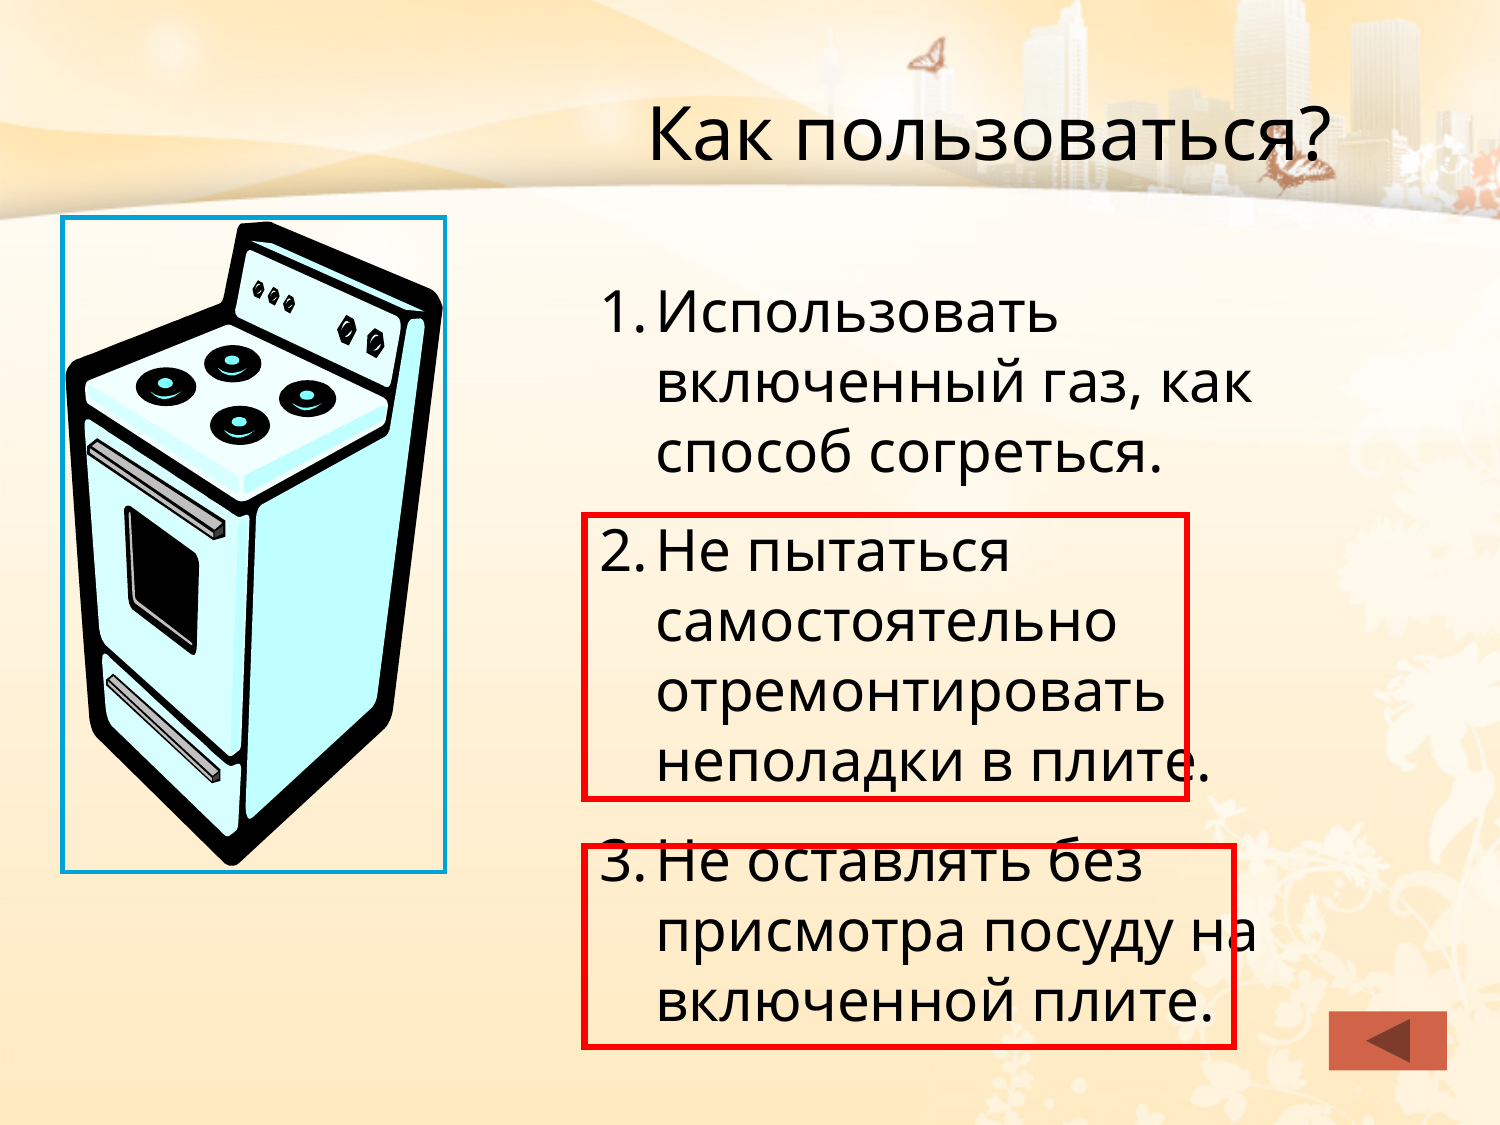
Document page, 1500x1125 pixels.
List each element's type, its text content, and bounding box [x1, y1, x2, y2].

picture [0, 0, 1500, 1125]
text_box [584, 846, 1235, 1047]
text_box [584, 515, 1188, 799]
text_box Как пользоваться? [631, 78, 1353, 183]
text_box [1328, 1011, 1447, 1071]
text_box Использовать включенный газ, как способ согреться. Не пытаться самостоятельно отремонтировать неполадки в плите. Не оставлять без присмотра посуду на включенной плите. [584, 267, 1317, 1040]
